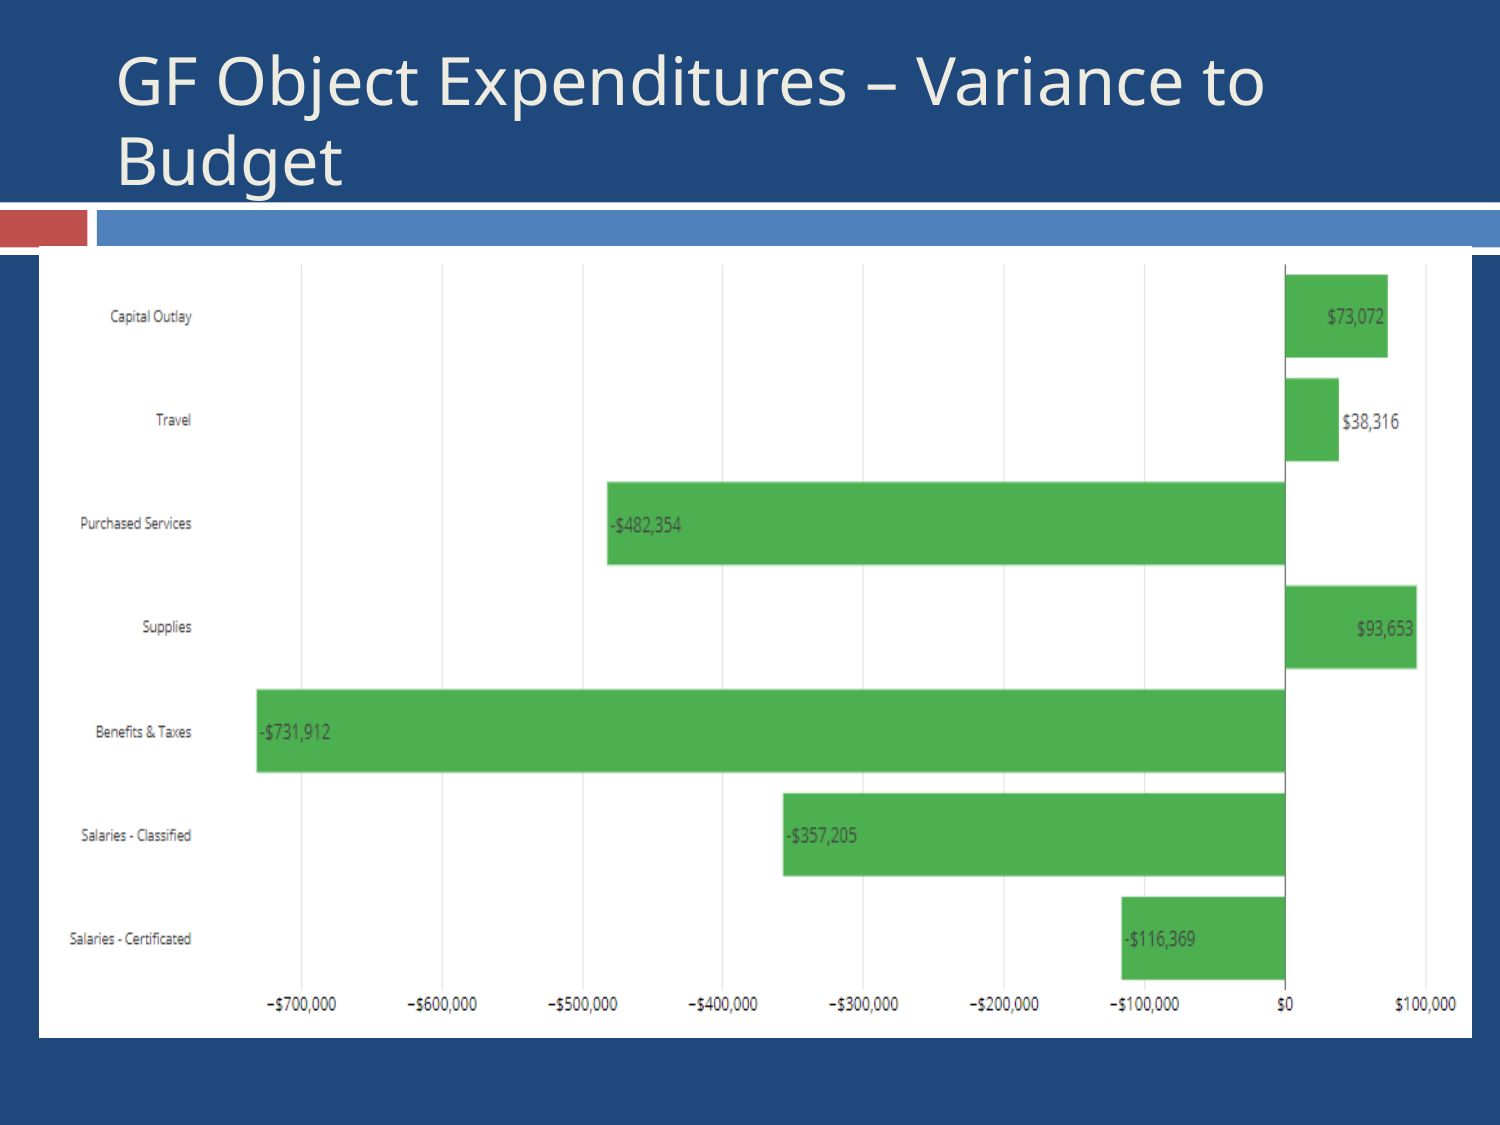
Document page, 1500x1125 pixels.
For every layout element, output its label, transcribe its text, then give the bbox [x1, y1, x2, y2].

picture [38, 246, 1472, 1038]
title GF Object Expenditures – Variance to Budget [100, 37, 1438, 200]
